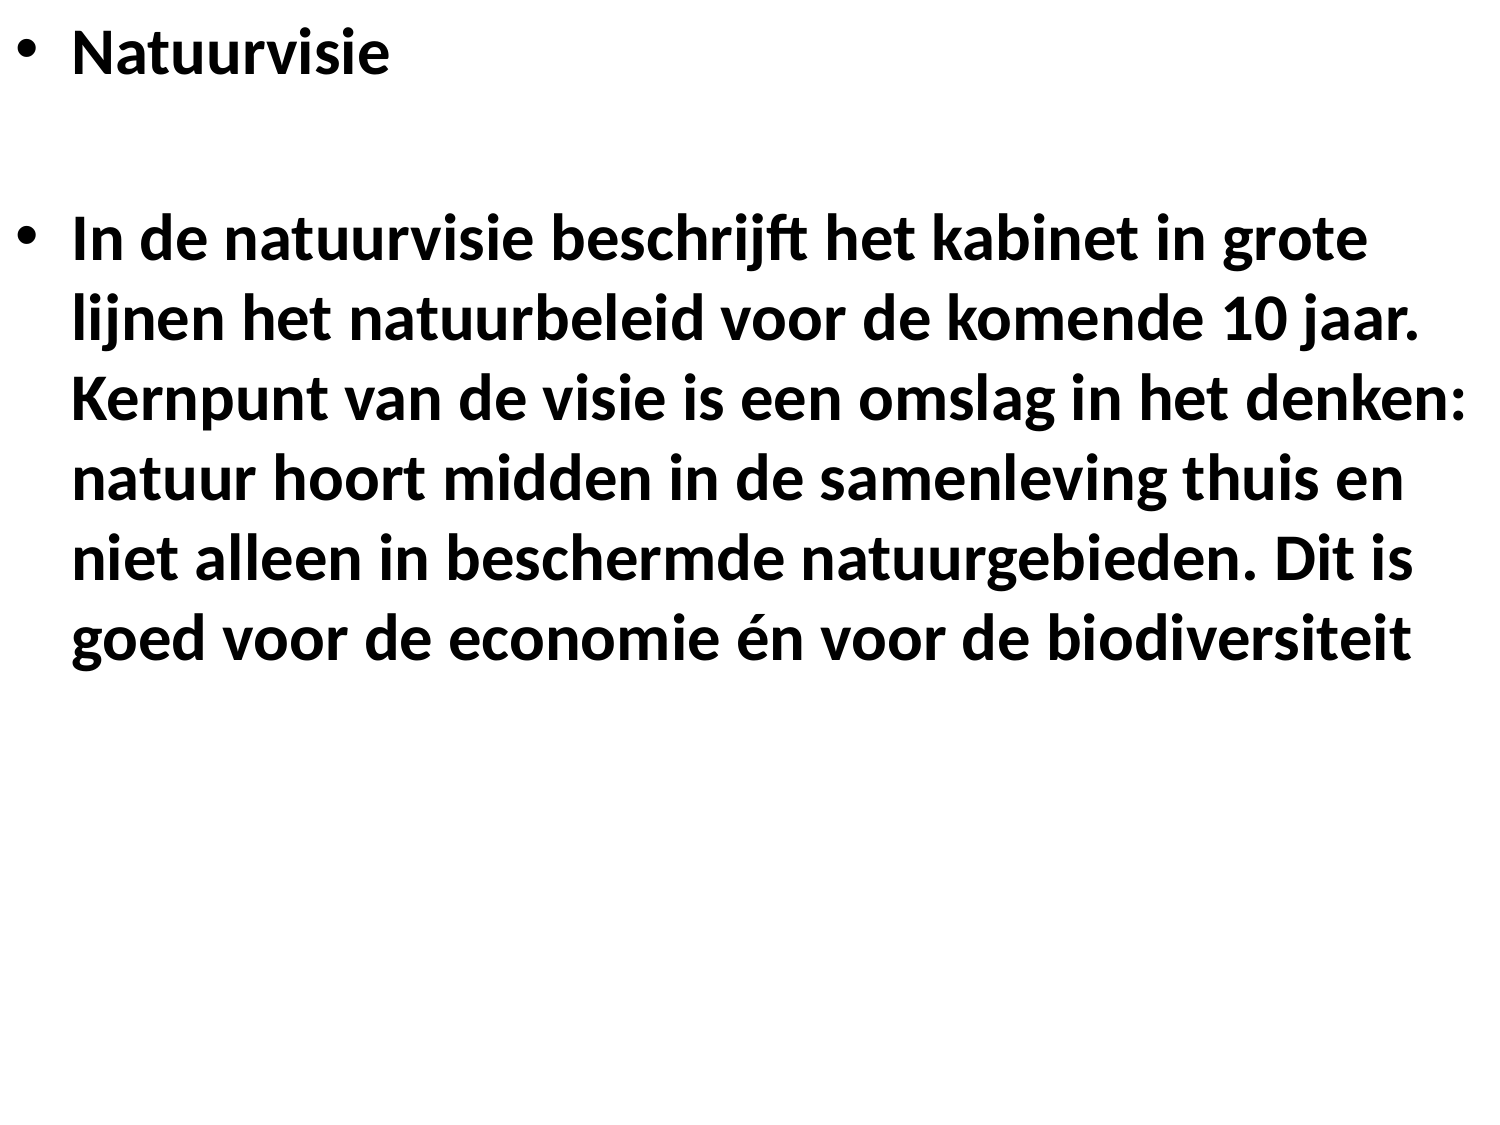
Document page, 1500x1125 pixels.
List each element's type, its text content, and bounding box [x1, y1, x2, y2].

list Natuurvisie In de natuurvisie beschrijft het kabinet in grote lijnen het natuurbeleid voor de komende 10 jaar. Kernpunt van de visie is een omslag in het denken: natuur hoort midden in de samenleving thuis en niet alleen in beschermde natuurgebieden. Dit is goed voor de economie én voor de biodiversiteit [0, 0, 1500, 1005]
